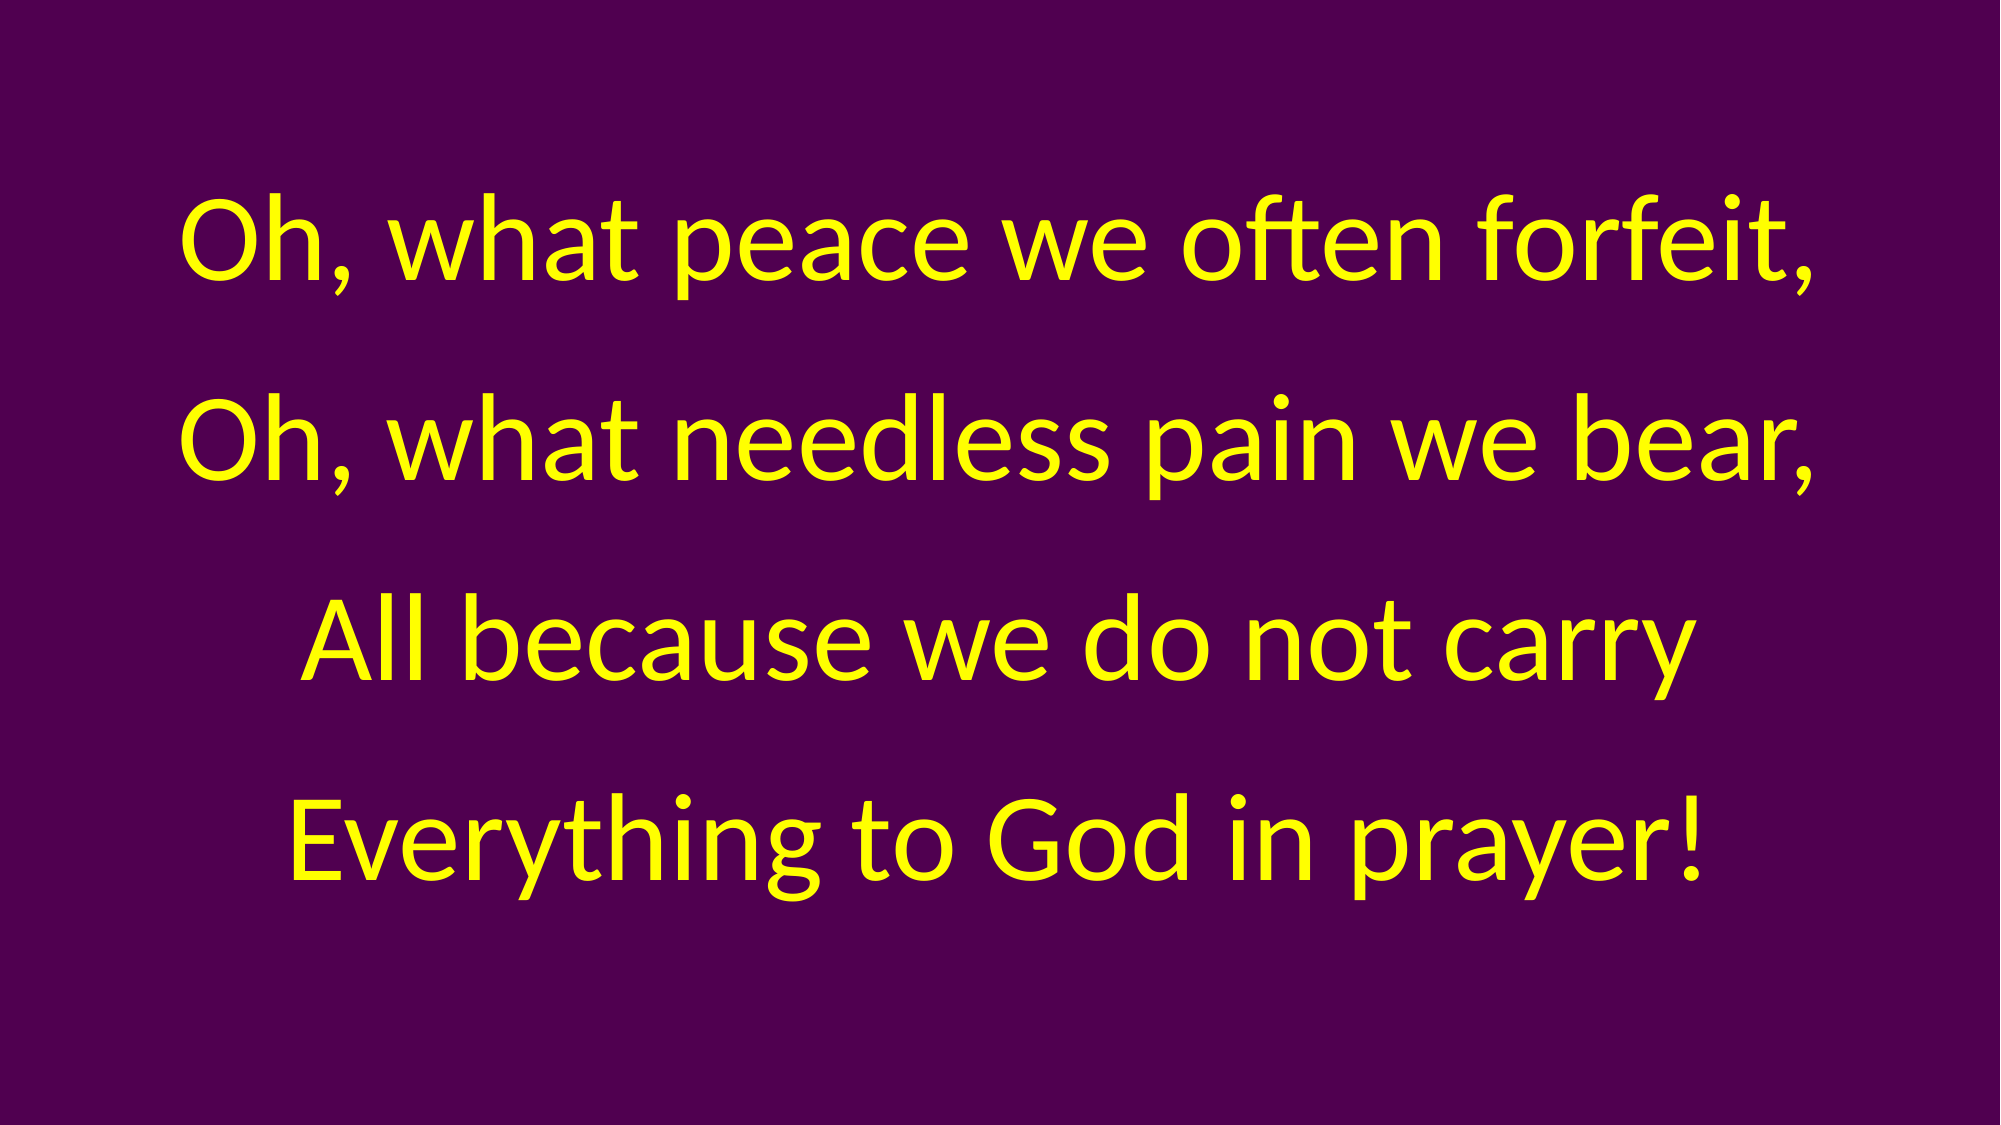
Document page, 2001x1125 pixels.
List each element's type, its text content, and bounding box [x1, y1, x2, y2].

text_box Oh, what peace we often forfeit, Oh, what needless pain we bear, All because we do not carry Everything to God in prayer! [0, 148, 2000, 914]
